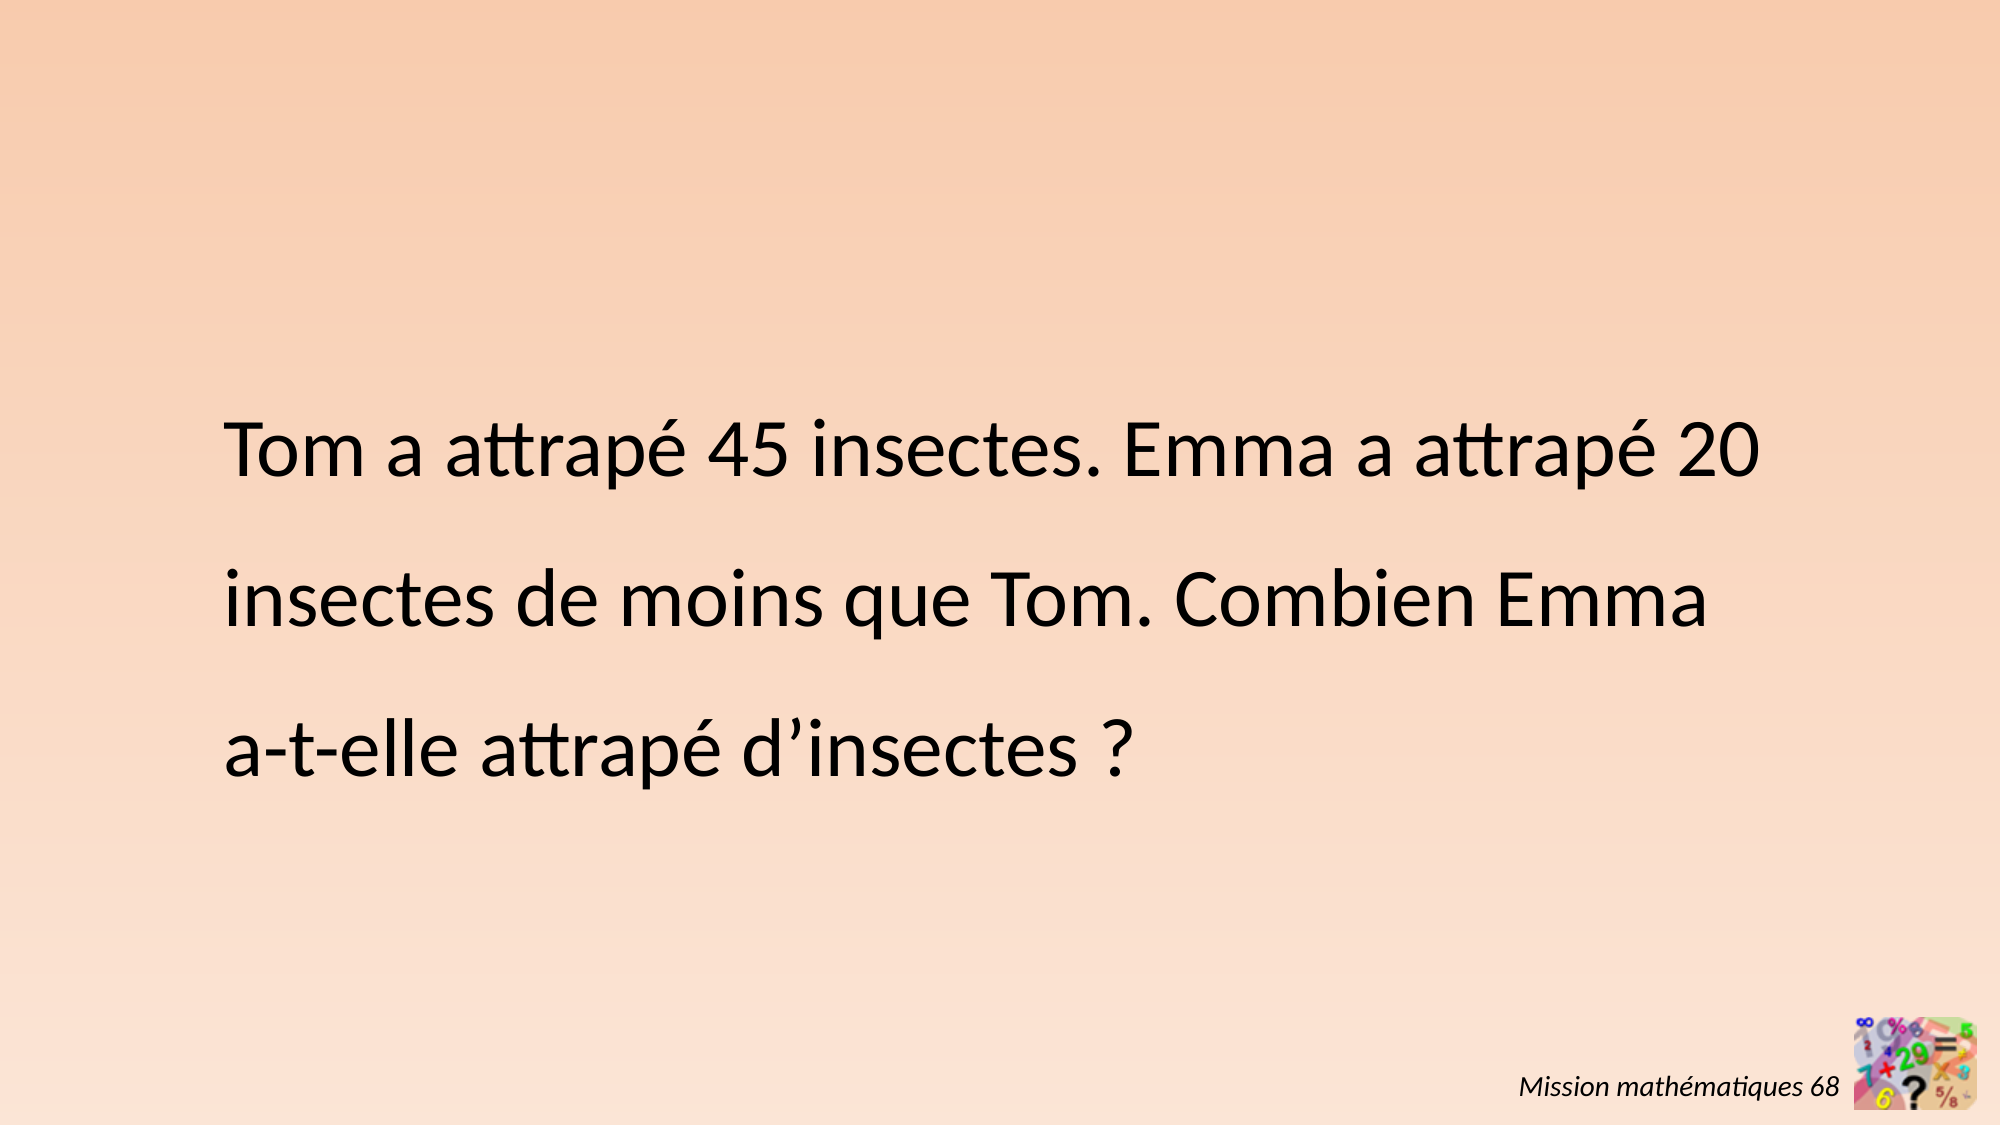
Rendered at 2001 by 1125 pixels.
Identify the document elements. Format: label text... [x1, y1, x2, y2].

text_box Tom a attrapé 45 insectes. Emma a attrapé 20 insectes de moins que Tom. Combien Emma a-t-elle attrapé d’insectes ? [208, 335, 1792, 801]
text_box Mission mathématiques 68 [1501, 1059, 1854, 1110]
picture [1854, 1017, 1977, 1110]
